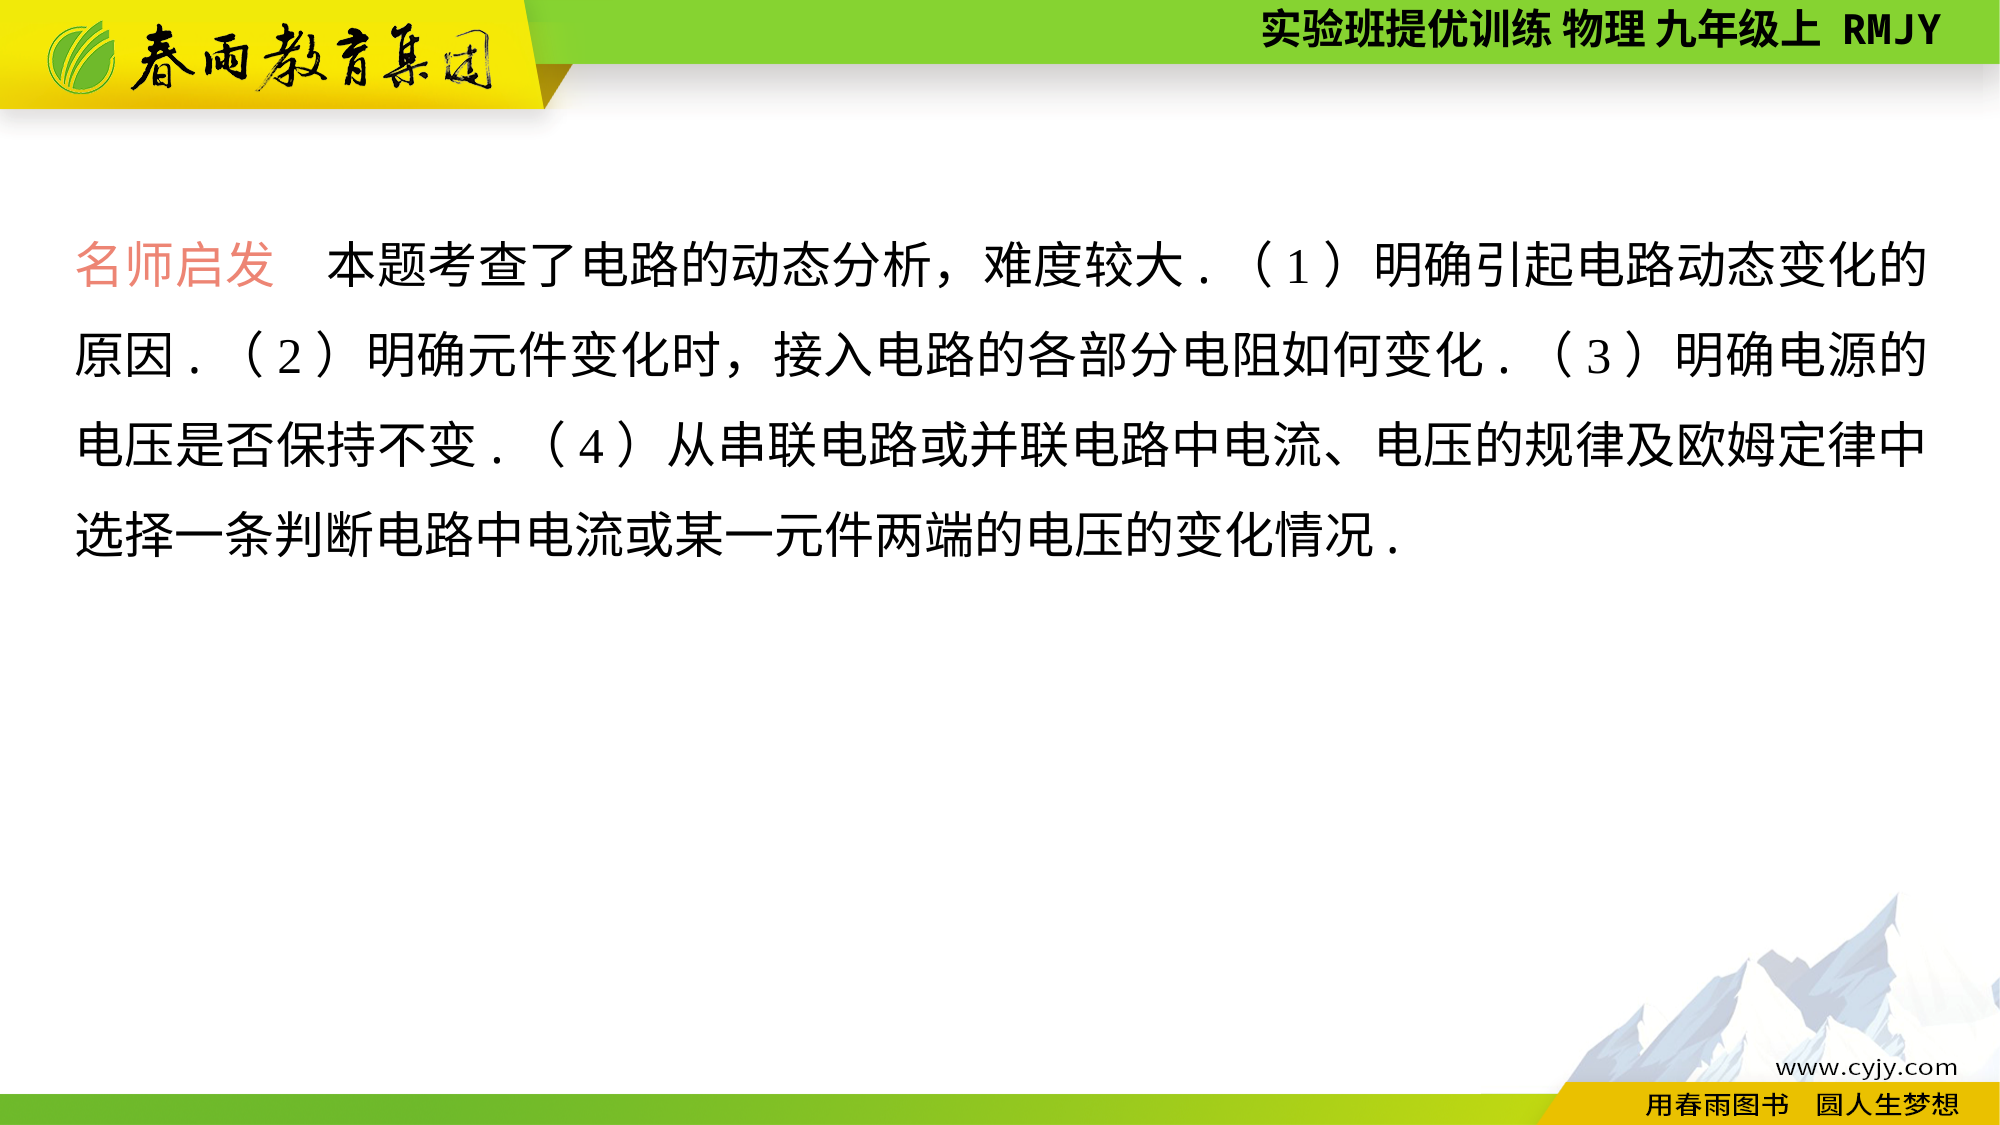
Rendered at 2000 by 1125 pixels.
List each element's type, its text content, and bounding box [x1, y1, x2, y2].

picture [0, 0, 2000, 1125]
list 名师启发 本题考查了电路的动态分析，难度较大.（1）明确引起电路动态变化的原因.（2）明确元件变化时，接入电路的各部分电阻如何变化.（3）明确电源的电压是否保持不变.（4）从串联电路或并联电路中电流、电压的规律及欧姆定律中选择一条判断电路中电流或某一元件两端的电压的变化情况. [59, 196, 1944, 564]
